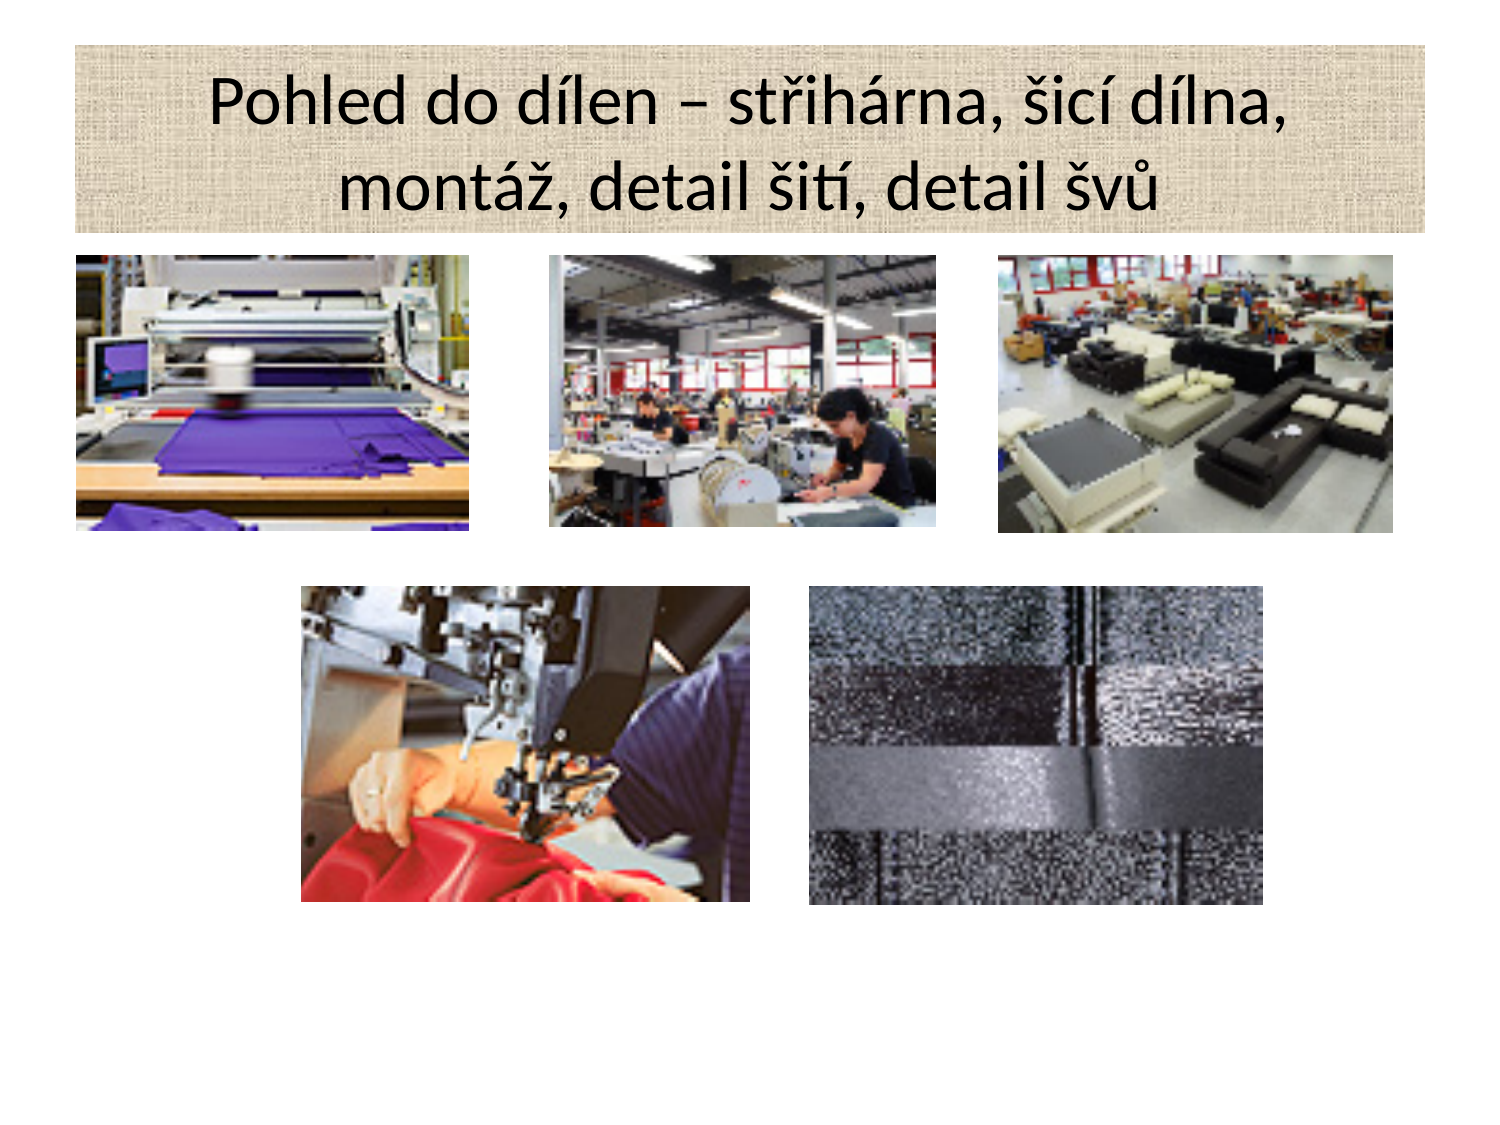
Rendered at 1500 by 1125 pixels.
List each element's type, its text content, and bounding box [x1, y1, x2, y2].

picture [300, 585, 751, 902]
picture [548, 255, 936, 528]
picture [997, 255, 1393, 533]
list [76, 255, 469, 531]
title Pohled do dílen – střihárna, šicí dílna, montáž, detail šití, detail švů [75, 45, 1425, 233]
picture [808, 585, 1263, 906]
